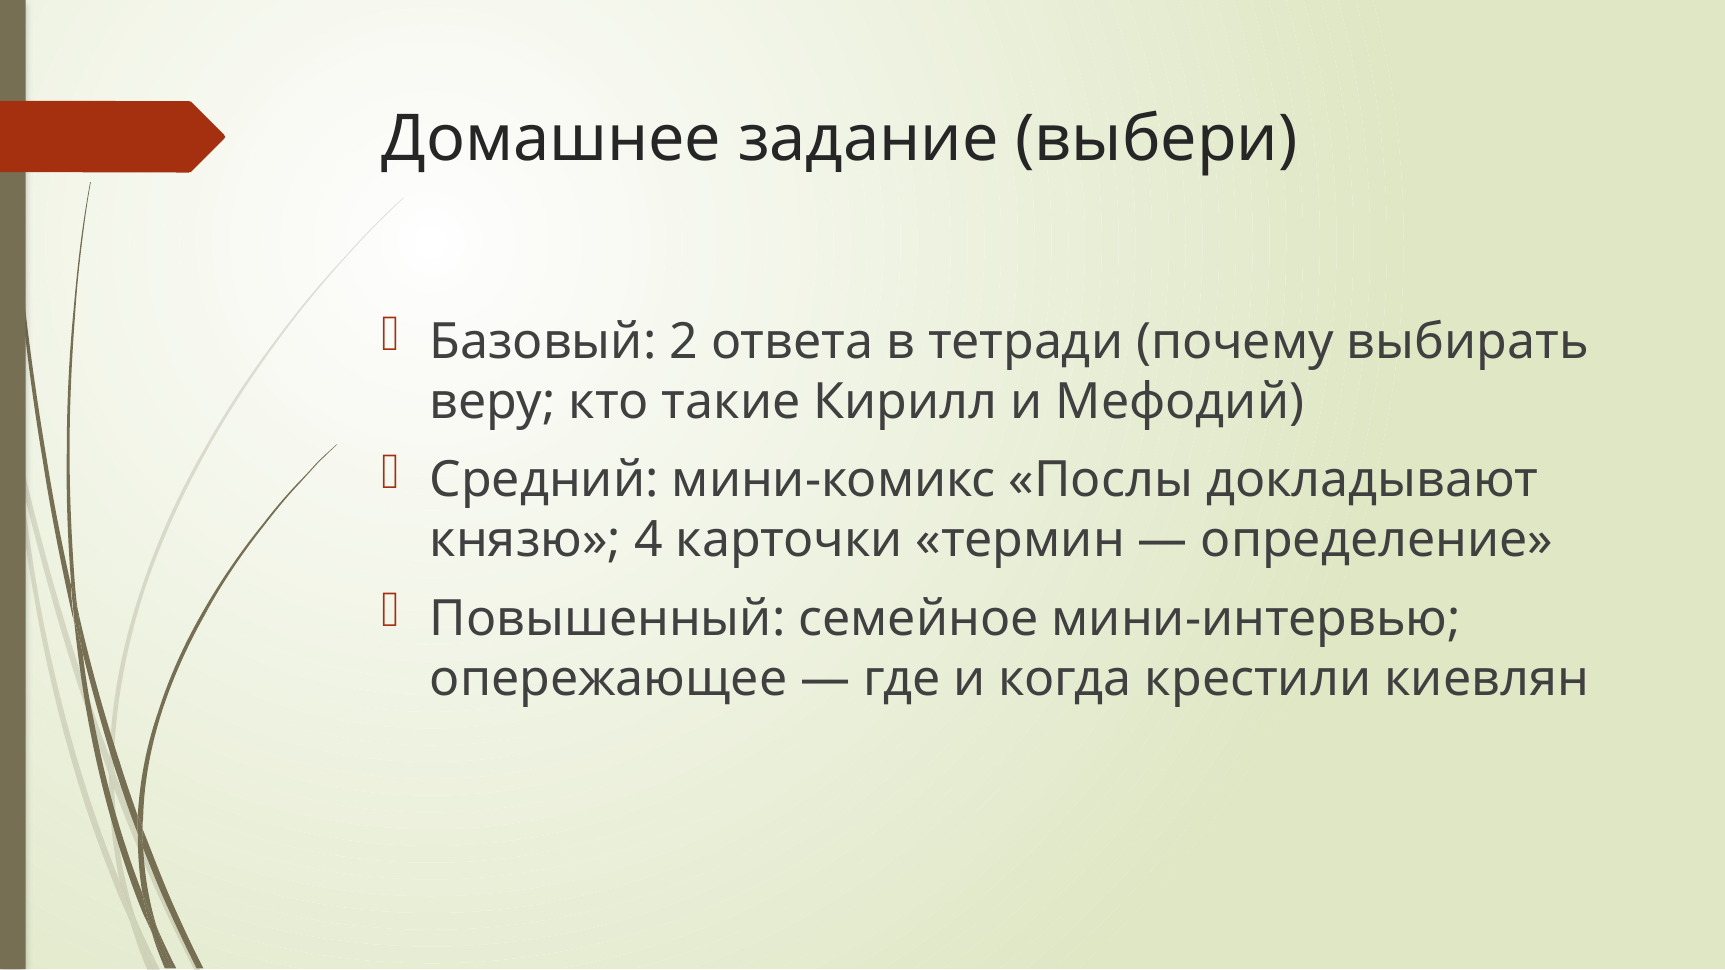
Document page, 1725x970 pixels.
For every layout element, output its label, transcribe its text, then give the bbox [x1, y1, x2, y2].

title Домашнее задание (выбери) [366, 88, 1628, 270]
list Базовый: 2 ответа в тетради (почему выбирать веру; кто такие Кирилл и Мефодий) Средний: мини-комикс «Послы докладывают князю»; 4 карточки «термин — определение» Повышенный: семейное мини-интервью; опережающее — где и когда крестили киевлян [366, 301, 1628, 836]
